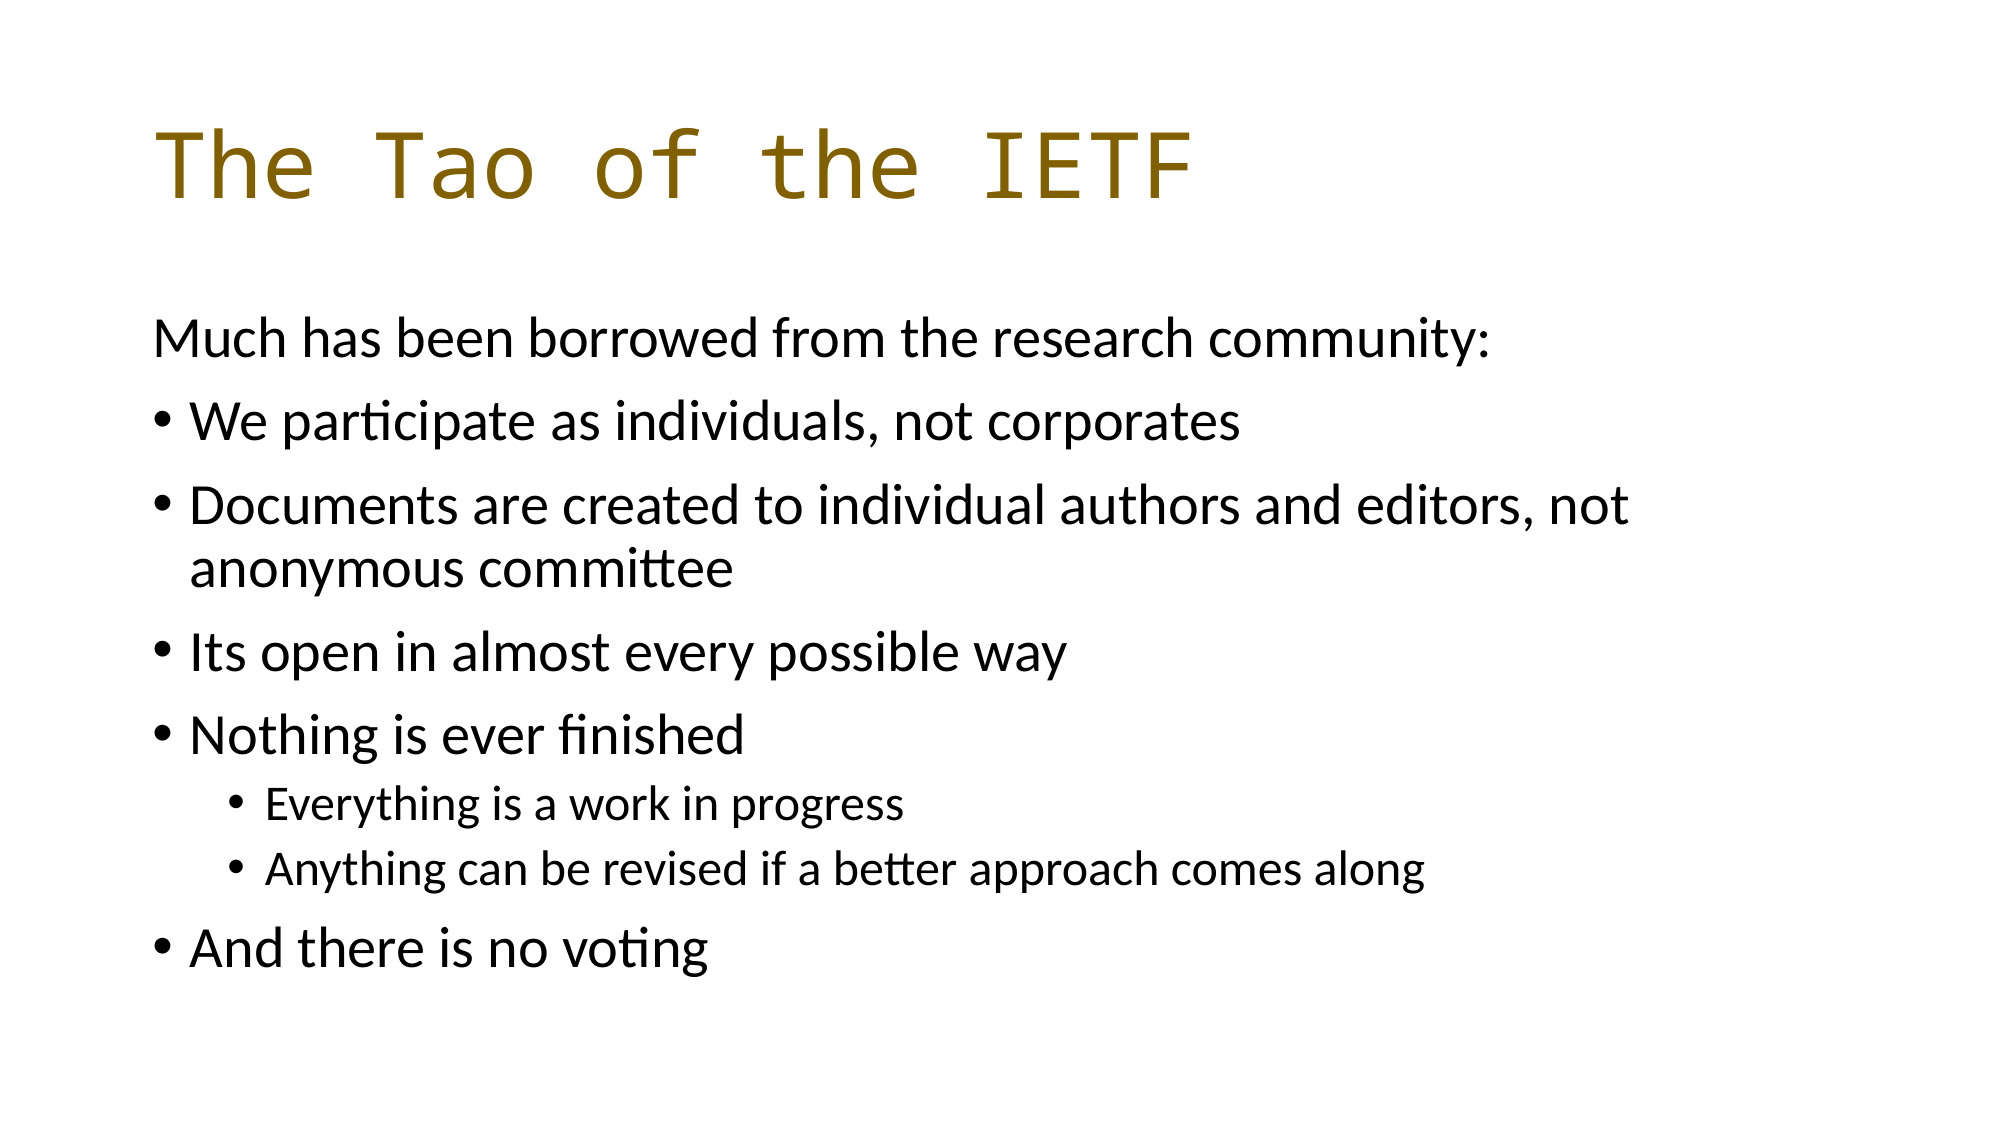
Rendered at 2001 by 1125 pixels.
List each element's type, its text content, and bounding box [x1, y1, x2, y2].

title The Tao of the IETF [137, 59, 1863, 278]
list Much has been borrowed from the research community: We participate as individuals, not corporates Documents are created to individual authors and editors, not anonymous committee Its open in almost every possible way Nothing is ever finished Everything is a work in progress Anything can be revised if a better approach comes along And there is no voting [137, 299, 1863, 1014]
